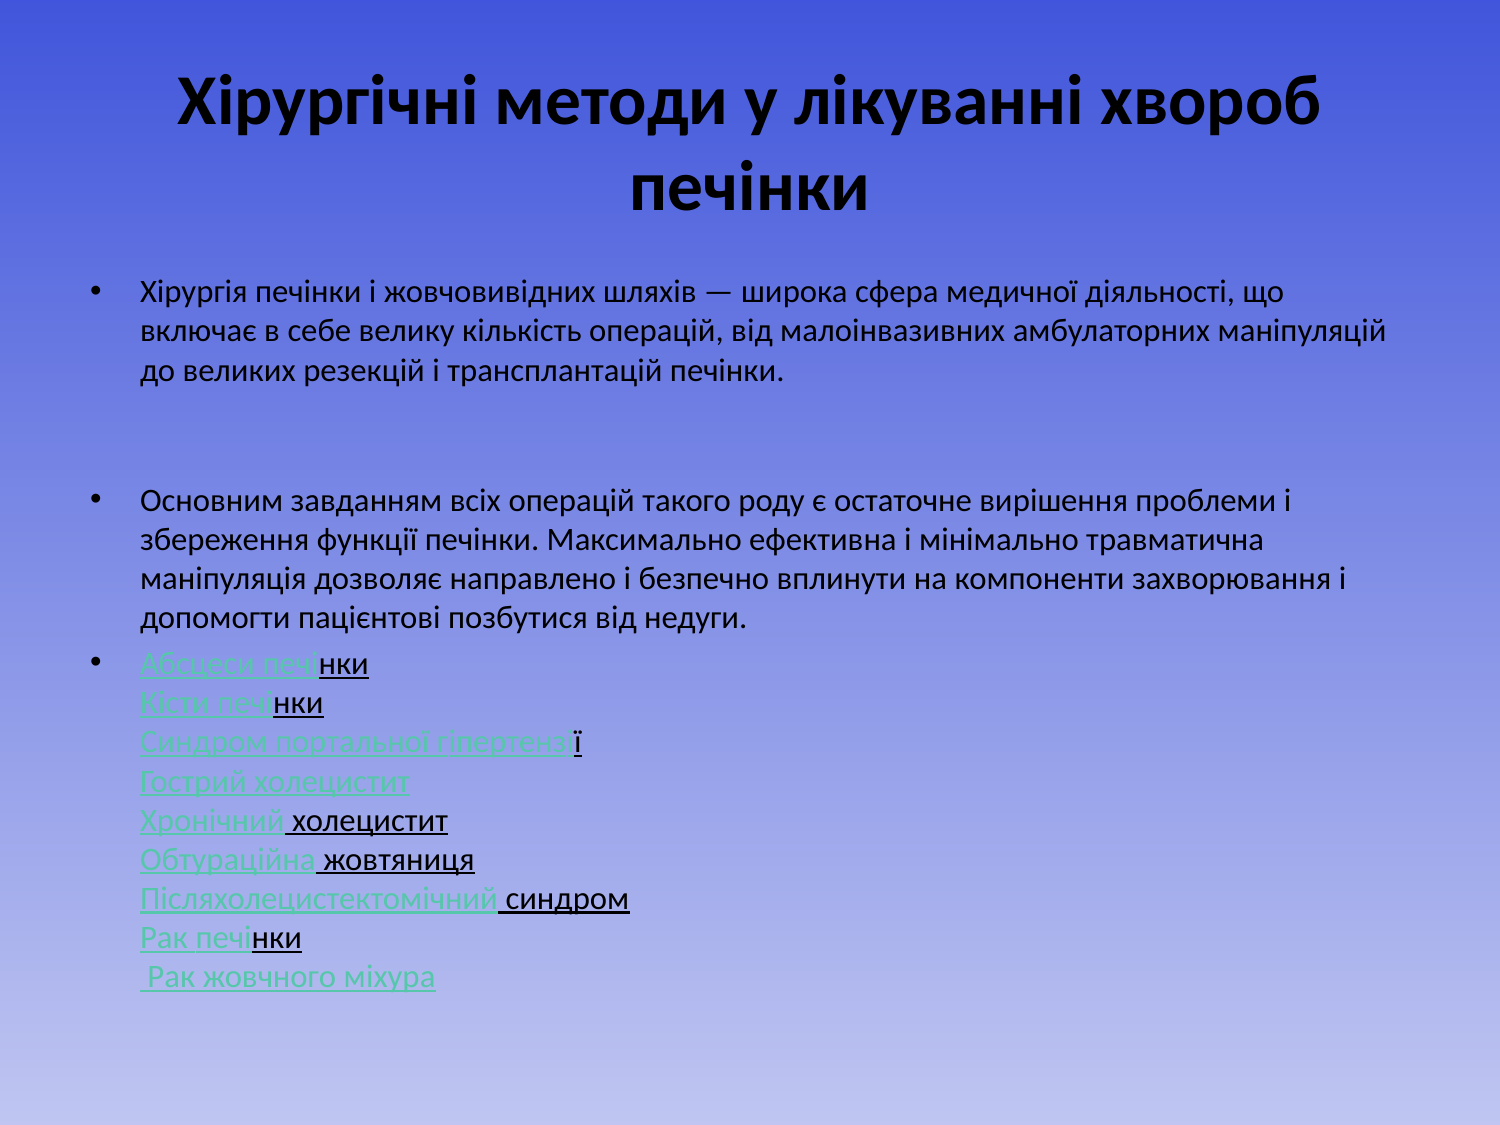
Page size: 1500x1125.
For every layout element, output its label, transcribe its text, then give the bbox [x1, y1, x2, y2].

list Хірургія печінки і жовчовивідних шляхів — широка сфера медичної діяльності, що включає в себе велику кількість операцій, від малоінвазивних амбулаторних маніпуляцій до великих резекцій і трансплантацій печінки. Основним завданням всіх операцій такого роду є остаточне вирішення проблеми і збереження функції печінки. Максимально ефективна і мінімально травматична маніпуляція дозволяє направлено і безпечно вплинути на компоненти захворювання і допомогти пацієнтові позбутися від недуги. Абсцеси печiнки Кiсти печiнки Синдром портальної гiпертензiї Гострий холецистит Хронiчний холецистит Обтурацiйна жовтяниця Пiсляхолецистектомiчний синдром Рак печiнки Рак жовчного мiхура [75, 262, 1425, 1005]
title Хірургічні методи у лікуванні хвороб печінки [75, 45, 1425, 233]
